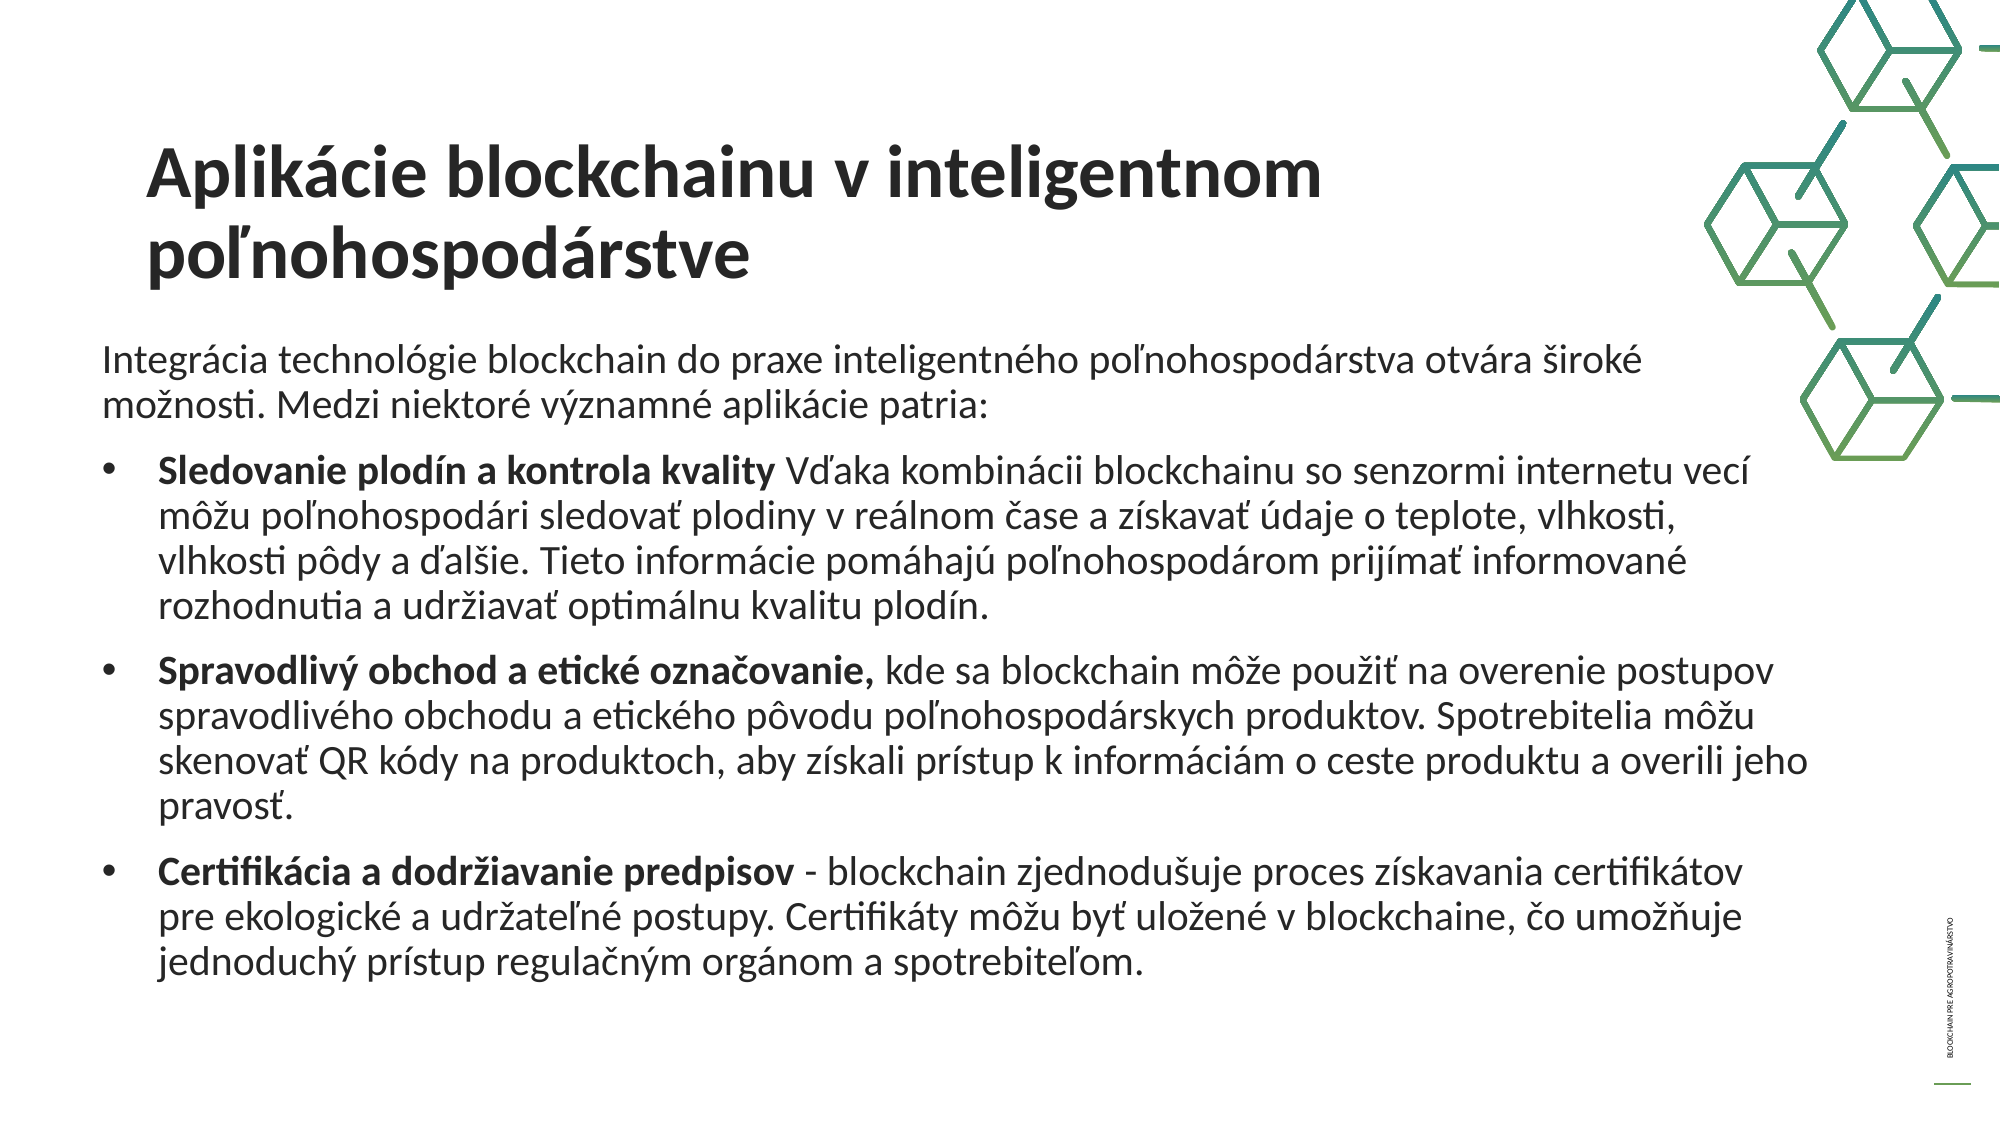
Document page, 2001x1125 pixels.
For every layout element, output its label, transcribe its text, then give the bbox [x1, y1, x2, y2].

list Integrácia technológie blockchain do praxe inteligentného poľnohospodárstva otvára široké možnosti. Medzi niektoré významné aplikácie patria: Sledovanie plodín a kontrola kvality Vďaka kombinácii blockchainu so senzormi internetu vecí môžu poľnohospodári sledovať plodiny v reálnom čase a získavať údaje o teplote, vlhkosti, vlhkosti pôdy a ďalšie. Tieto informácie pomáhajú poľnohospodárom prijímať informované rozhodnutia a udržiavať optimálnu kvalitu plodín. Spravodlivý obchod a etické označovanie, kde sa blockchain môže použiť na overenie postupov spravodlivého obchodu a etického pôvodu poľnohospodárskych produktov. Spotrebitelia môžu skenovať QR kódy na produktoch, aby získali prístup k informáciám o ceste produktu a overili jeho pravosť. Certifikácia a dodržiavanie predpisov - blockchain zjednodušuje proces získavania certifikátov pre ekologické a udržateľné postupy. Certifikáty môžu byť uložené v blockchaine, čo umožňuje jednoduchý prístup regulačným orgánom a spotrebiteľom. [86, 329, 1825, 1100]
list Aplikácie blockchainu v inteligentnom poľnohospodárstve [130, 124, 1698, 337]
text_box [1703, 0, 2000, 462]
